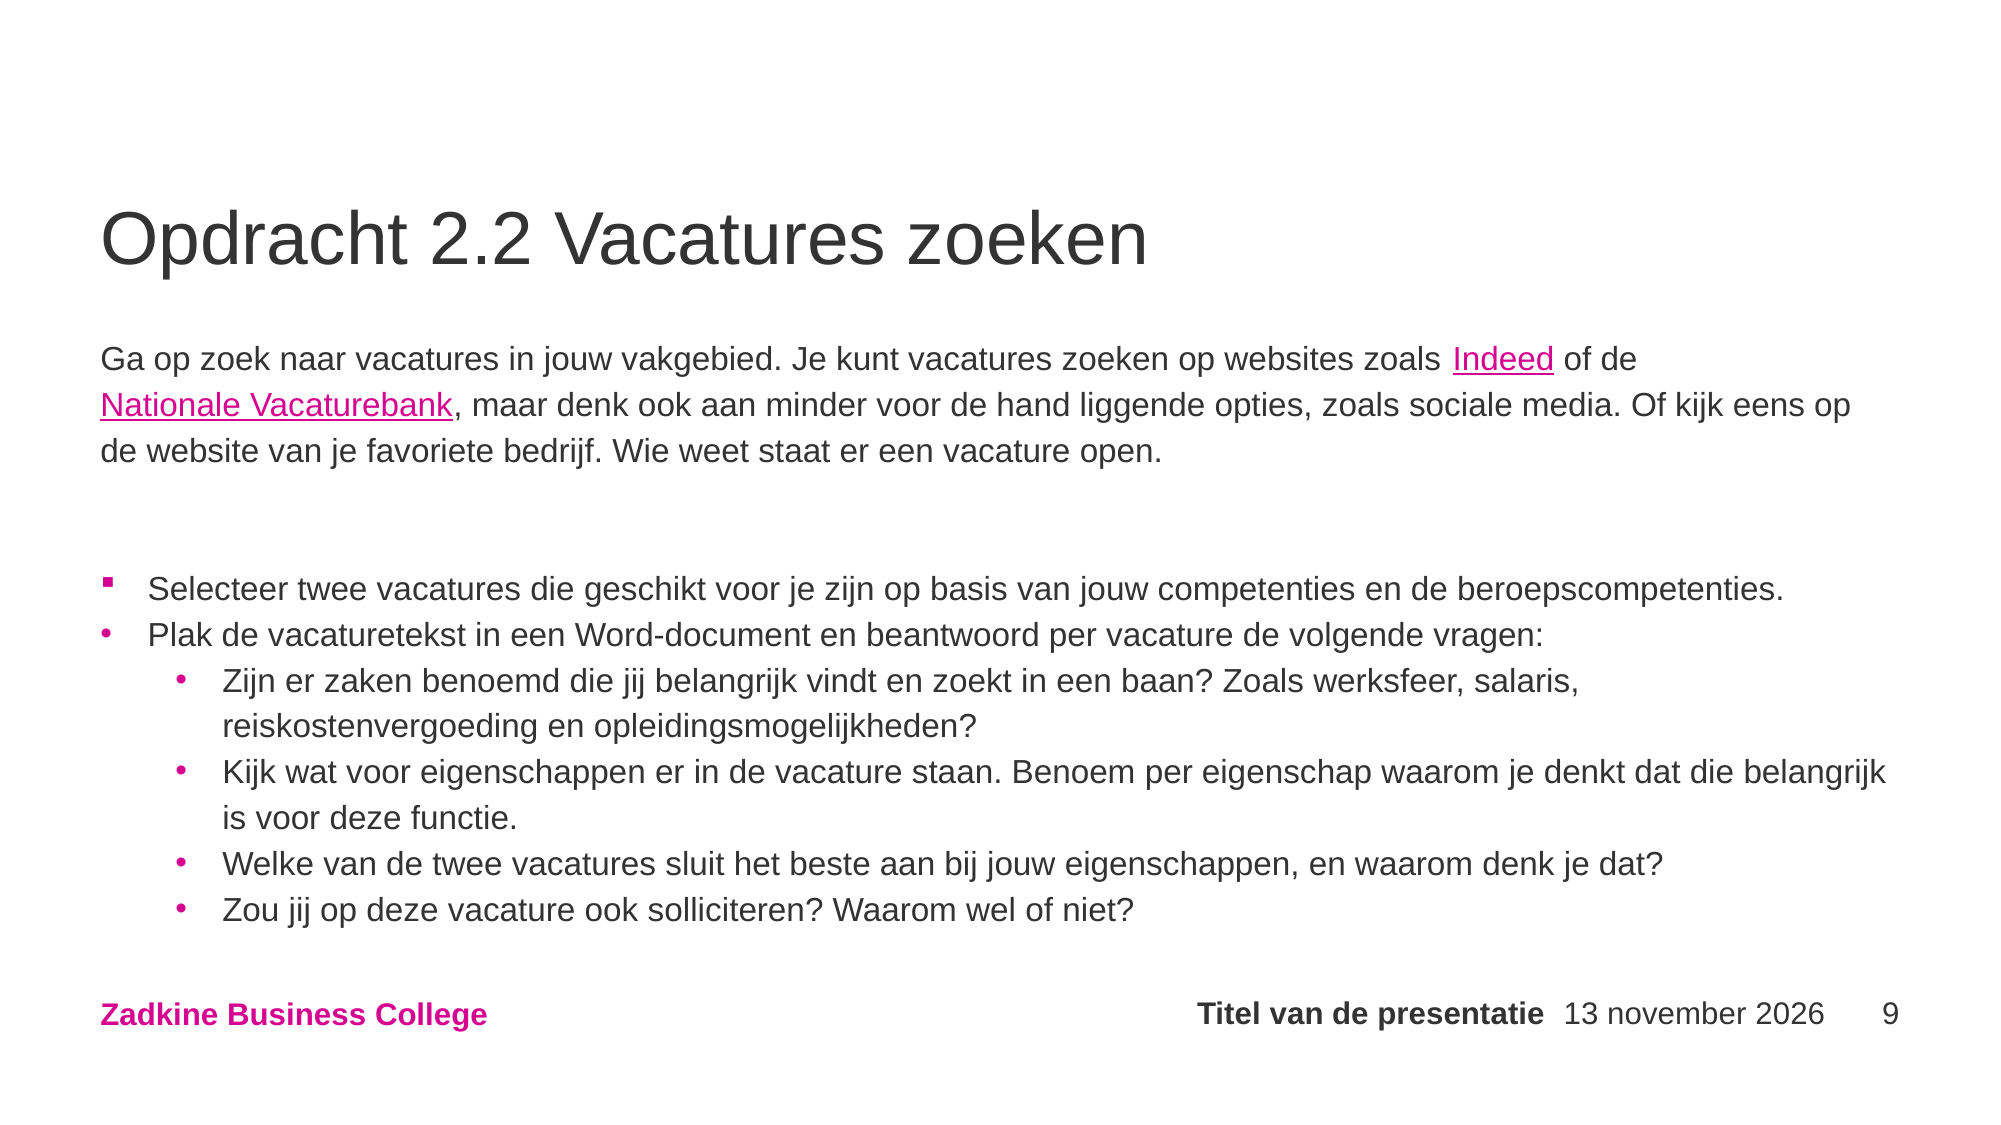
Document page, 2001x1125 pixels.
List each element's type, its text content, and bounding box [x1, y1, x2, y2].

list Opdracht 2.2 Vacatures zoeken [100, 189, 1900, 280]
list Ga op zoek naar vacatures in jouw vakgebied. Je kunt vacatures zoeken op websites zoals Indeed of de Nationale Vacaturebank, maar denk ook aan minder voor de hand liggende opties, zoals sociale media. Of kijk eens op de website van je favoriete bedrijf. Wie weet staat er een vacature open. Selecteer twee vacatures die geschikt voor je zijn op basis van jouw competenties en de beroepscompetenties. Plak de vacaturetekst in een Word-document en beantwoord per vacature de volgende vragen: Zijn er zaken benoemd die jij belangrijk vindt en zoekt in een baan? Zoals werksfeer, salaris, reiskostenvergoeding en opleidingsmogelijkheden? Kijk wat voor eigenschappen er in de vacature staan. Benoem per eigenschap waarom je denkt dat die belangrijk is voor deze functie. Welke van de twee vacatures sluit het beste aan bij jouw eigenschappen, en waarom denk je dat? Zou jij op deze vacature ook solliciteren? Waarom wel of niet? [100, 331, 1900, 917]
slide_number 9 [1825, 993, 1900, 1033]
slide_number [1546, 993, 1825, 1033]
footer Titel van de presentatie [870, 993, 1546, 1033]
